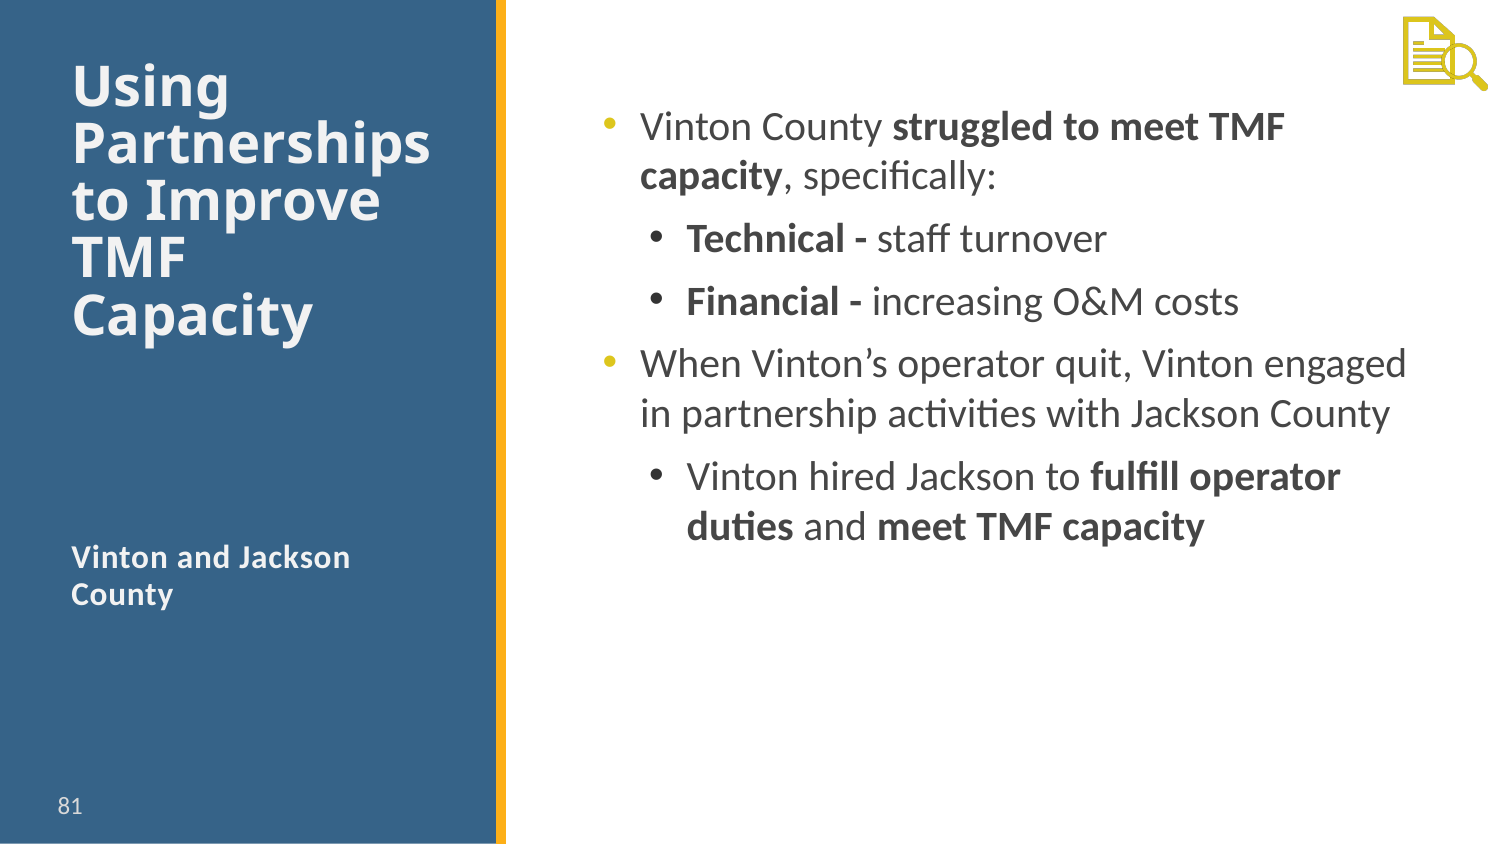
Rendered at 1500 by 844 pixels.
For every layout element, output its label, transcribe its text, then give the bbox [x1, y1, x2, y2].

slide_number 81 [16, 782, 124, 828]
list Vinton and Jackson County [56, 532, 451, 780]
title Using Partnerships to Improve TMF Capacity [56, 73, 451, 355]
picture [1389, 10, 1493, 96]
list Vinton County struggled to meet TMF capacity, specifically: Technical - staff turnover Financial - increasing O&M costs When Vinton’s operator quit, Vinton engaged in partnership activities with Jackson County Vinton hired Jackson to fulfill operator duties and meet TMF capacity [587, 90, 1430, 768]
